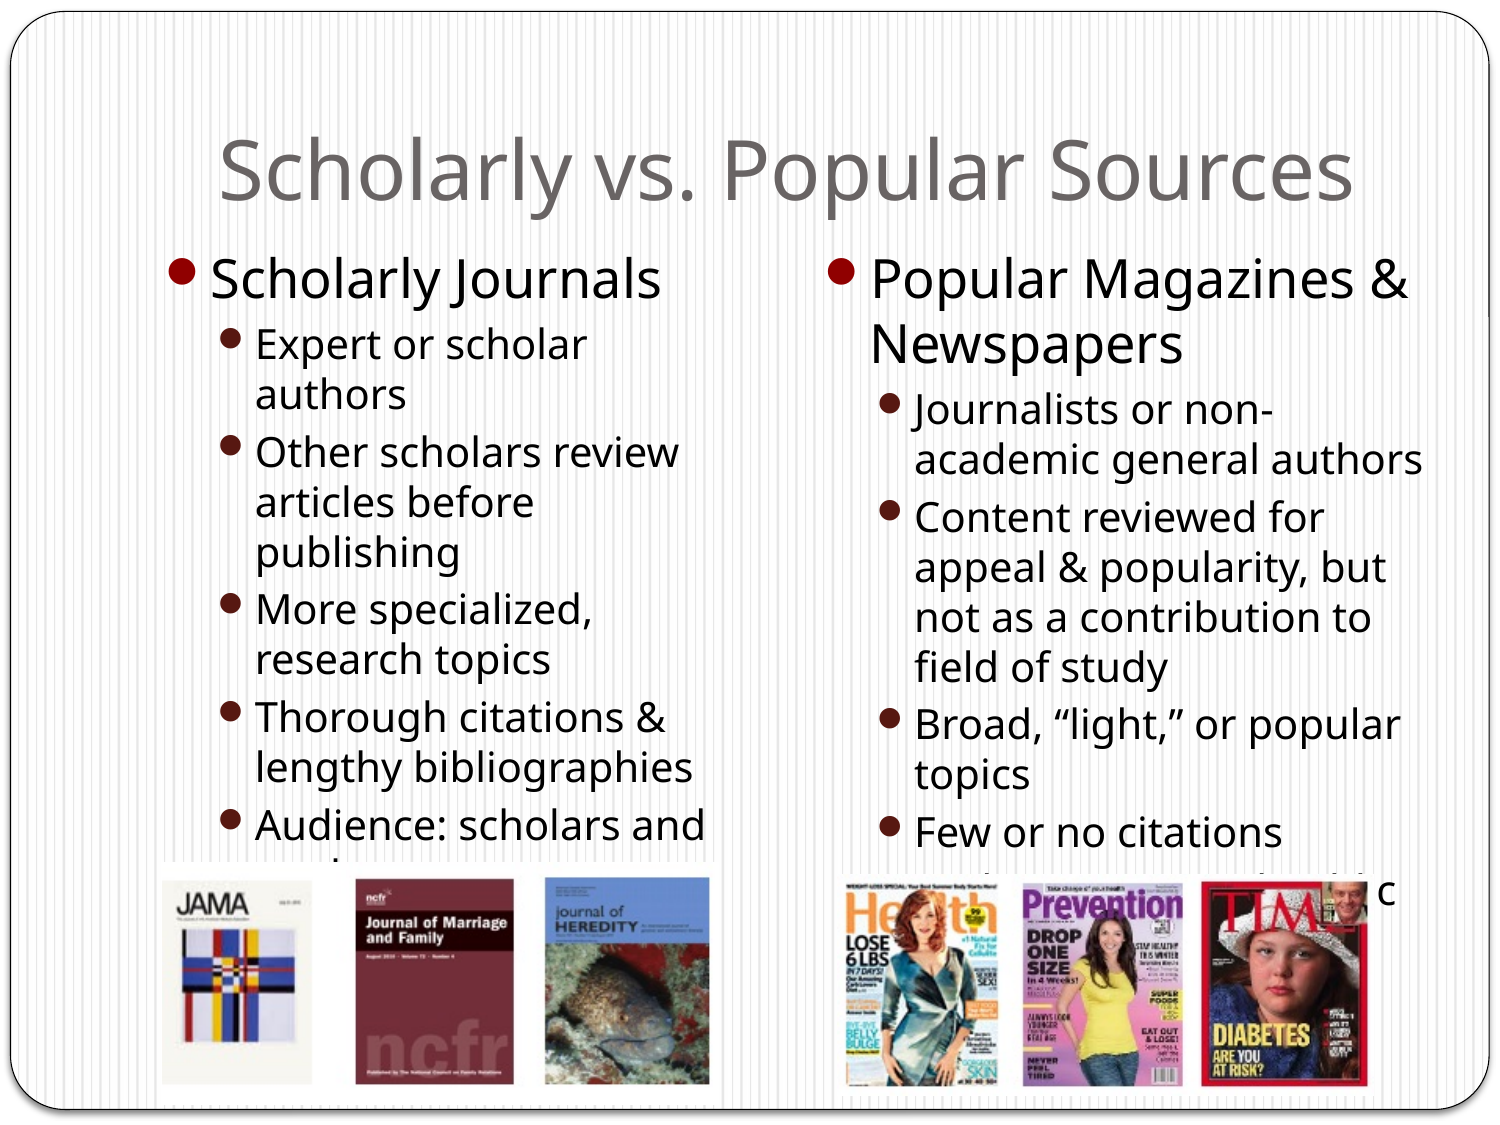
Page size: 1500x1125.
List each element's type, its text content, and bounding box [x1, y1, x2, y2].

list Scholarly Journals Expert or scholar authors Other scholars review articles before publishing More specialized, research topics Thorough citations & lengthy bibliographies Audience: scholars and students [150, 237, 765, 988]
picture [162, 862, 719, 1105]
title Scholarly vs. Popular Sources [150, 45, 1425, 233]
list Popular Magazines & Newspapers Journalists or non-academic general authors Content reviewed for appeal & popularity, but not as a contribution to field of study Broad, “light,” or popular topics Few or no citations Audience: general public [809, 237, 1450, 988]
picture [837, 874, 1374, 1096]
